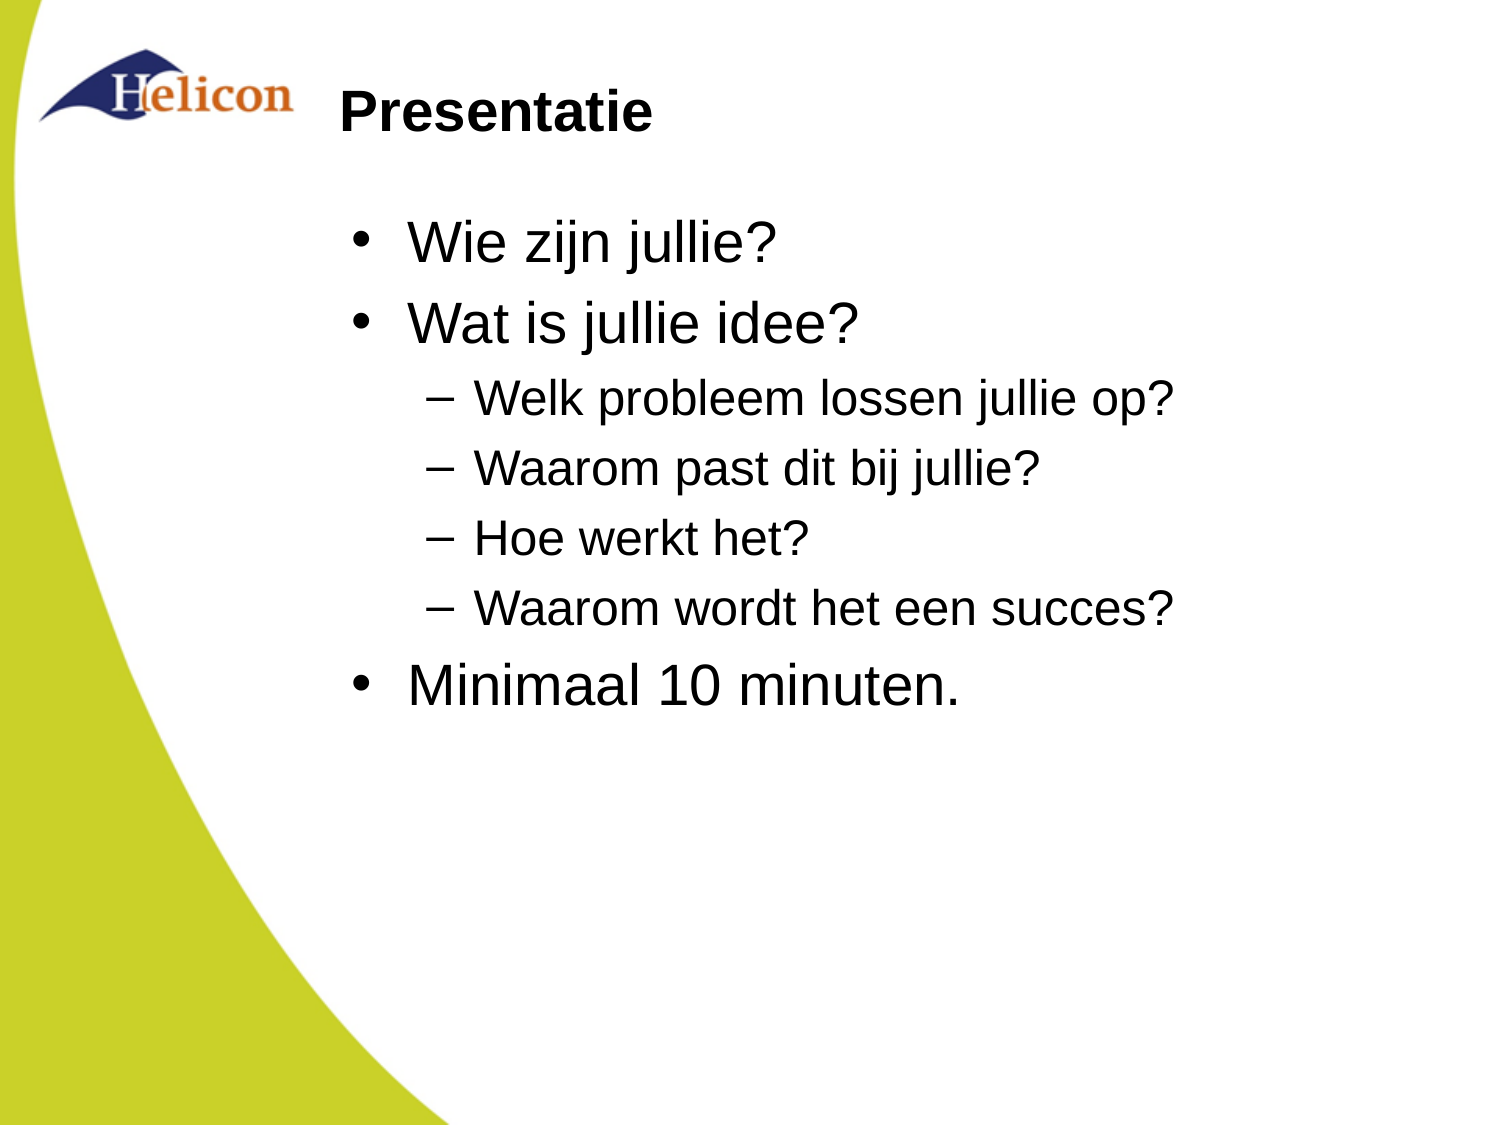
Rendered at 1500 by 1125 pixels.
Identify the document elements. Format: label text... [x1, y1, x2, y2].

title Presentatie [324, 54, 1415, 161]
picture [0, 0, 1500, 1125]
list Wie zijn jullie? Wat is jullie idee? Welk probleem lossen jullie op? Waarom past dit bij jullie? Hoe werkt het? Waarom wordt het een succes? Minimaal 10 minuten. [336, 196, 1425, 1005]
